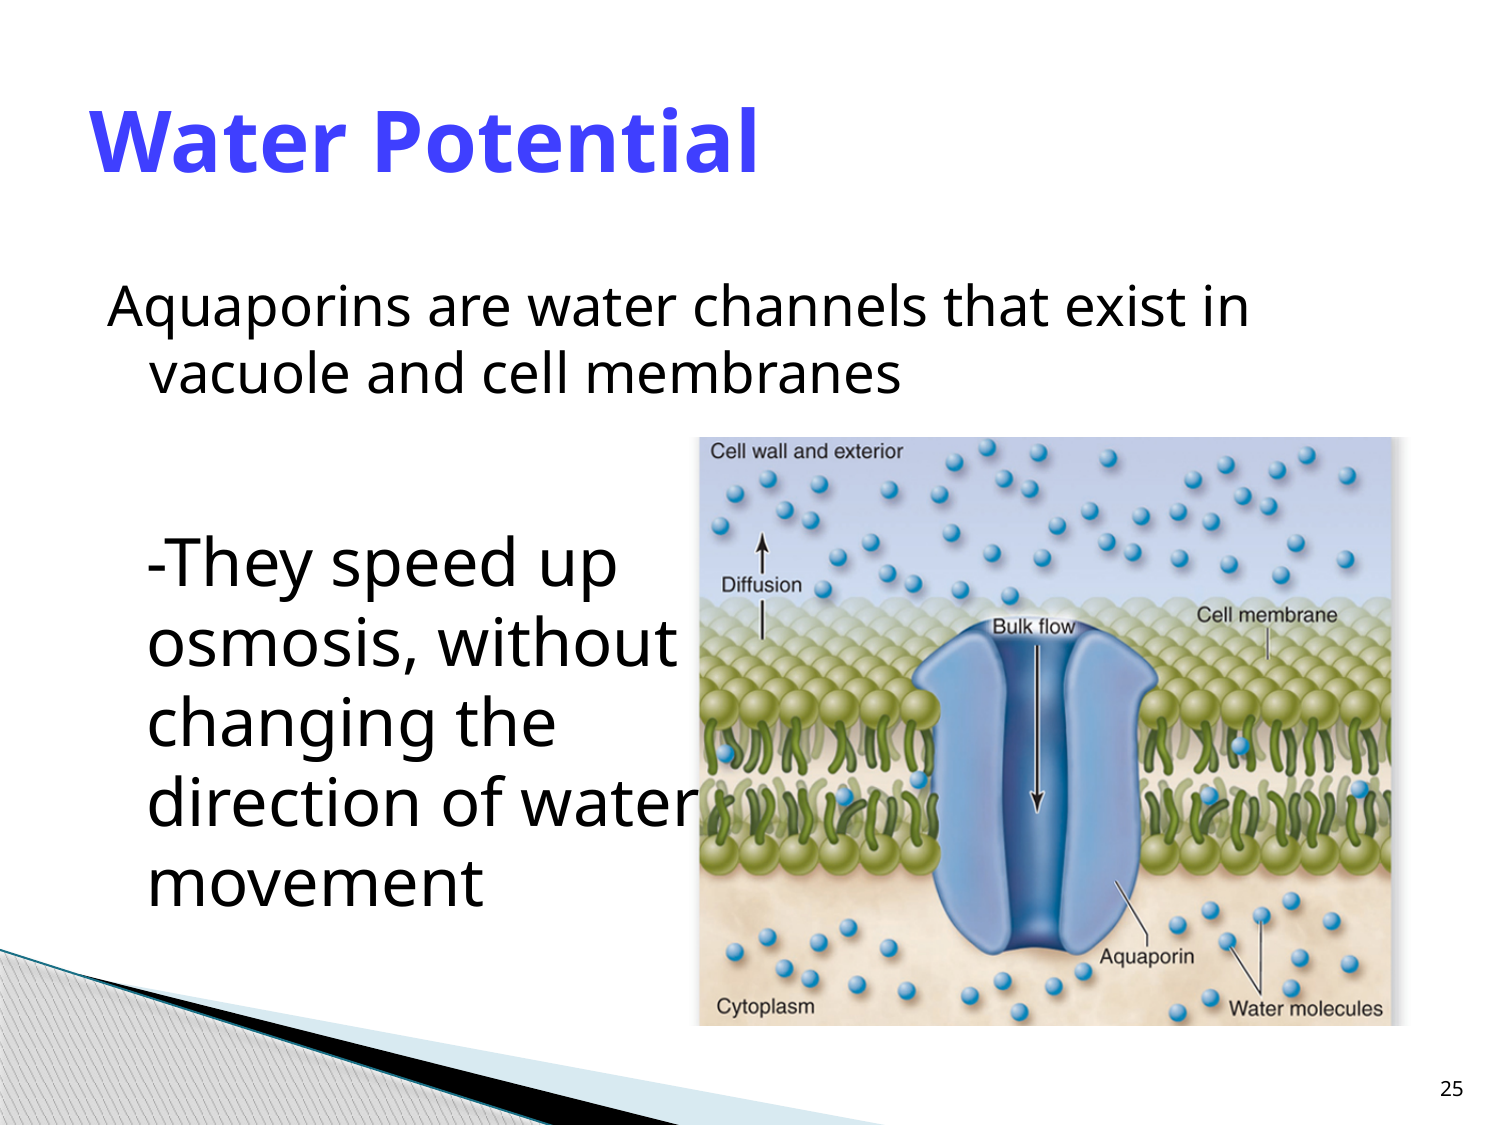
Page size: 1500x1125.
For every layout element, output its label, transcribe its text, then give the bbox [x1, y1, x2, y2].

slide_number 25 [1418, 1051, 1479, 1112]
text_box -They speed up osmosis, without changing the direction of water movement [74, 512, 681, 963]
list Aquaporins are water channels that exist in vacuole and cell membranes [75, 262, 1475, 438]
picture [687, 437, 1413, 1026]
title Water Potential [75, 45, 1425, 233]
